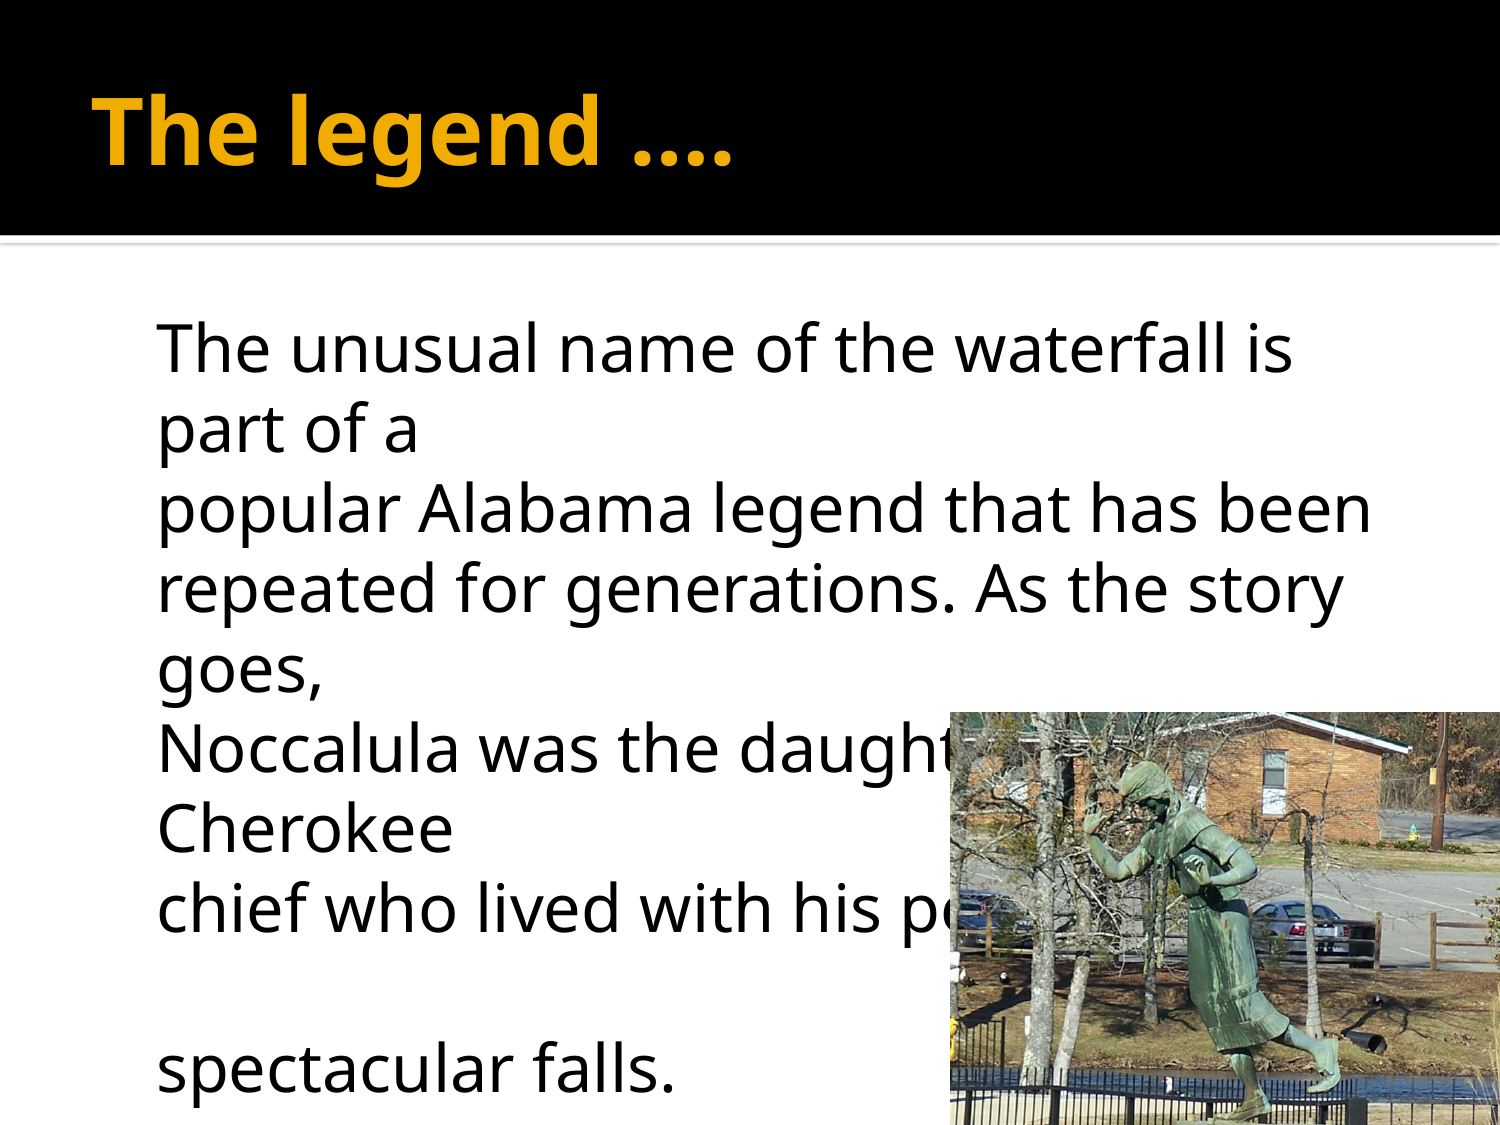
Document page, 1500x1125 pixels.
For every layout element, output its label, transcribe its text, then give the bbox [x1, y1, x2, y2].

title The legend …. [75, 25, 1425, 231]
picture [949, 712, 1500, 1125]
list The unusual name of the waterfall is part of a popular Alabama legend that has been repeated for generations. As the story goes, Noccalula was the daughter of a Cherokee chief who lived with his people near the spectacular falls. [75, 291, 1425, 1050]
